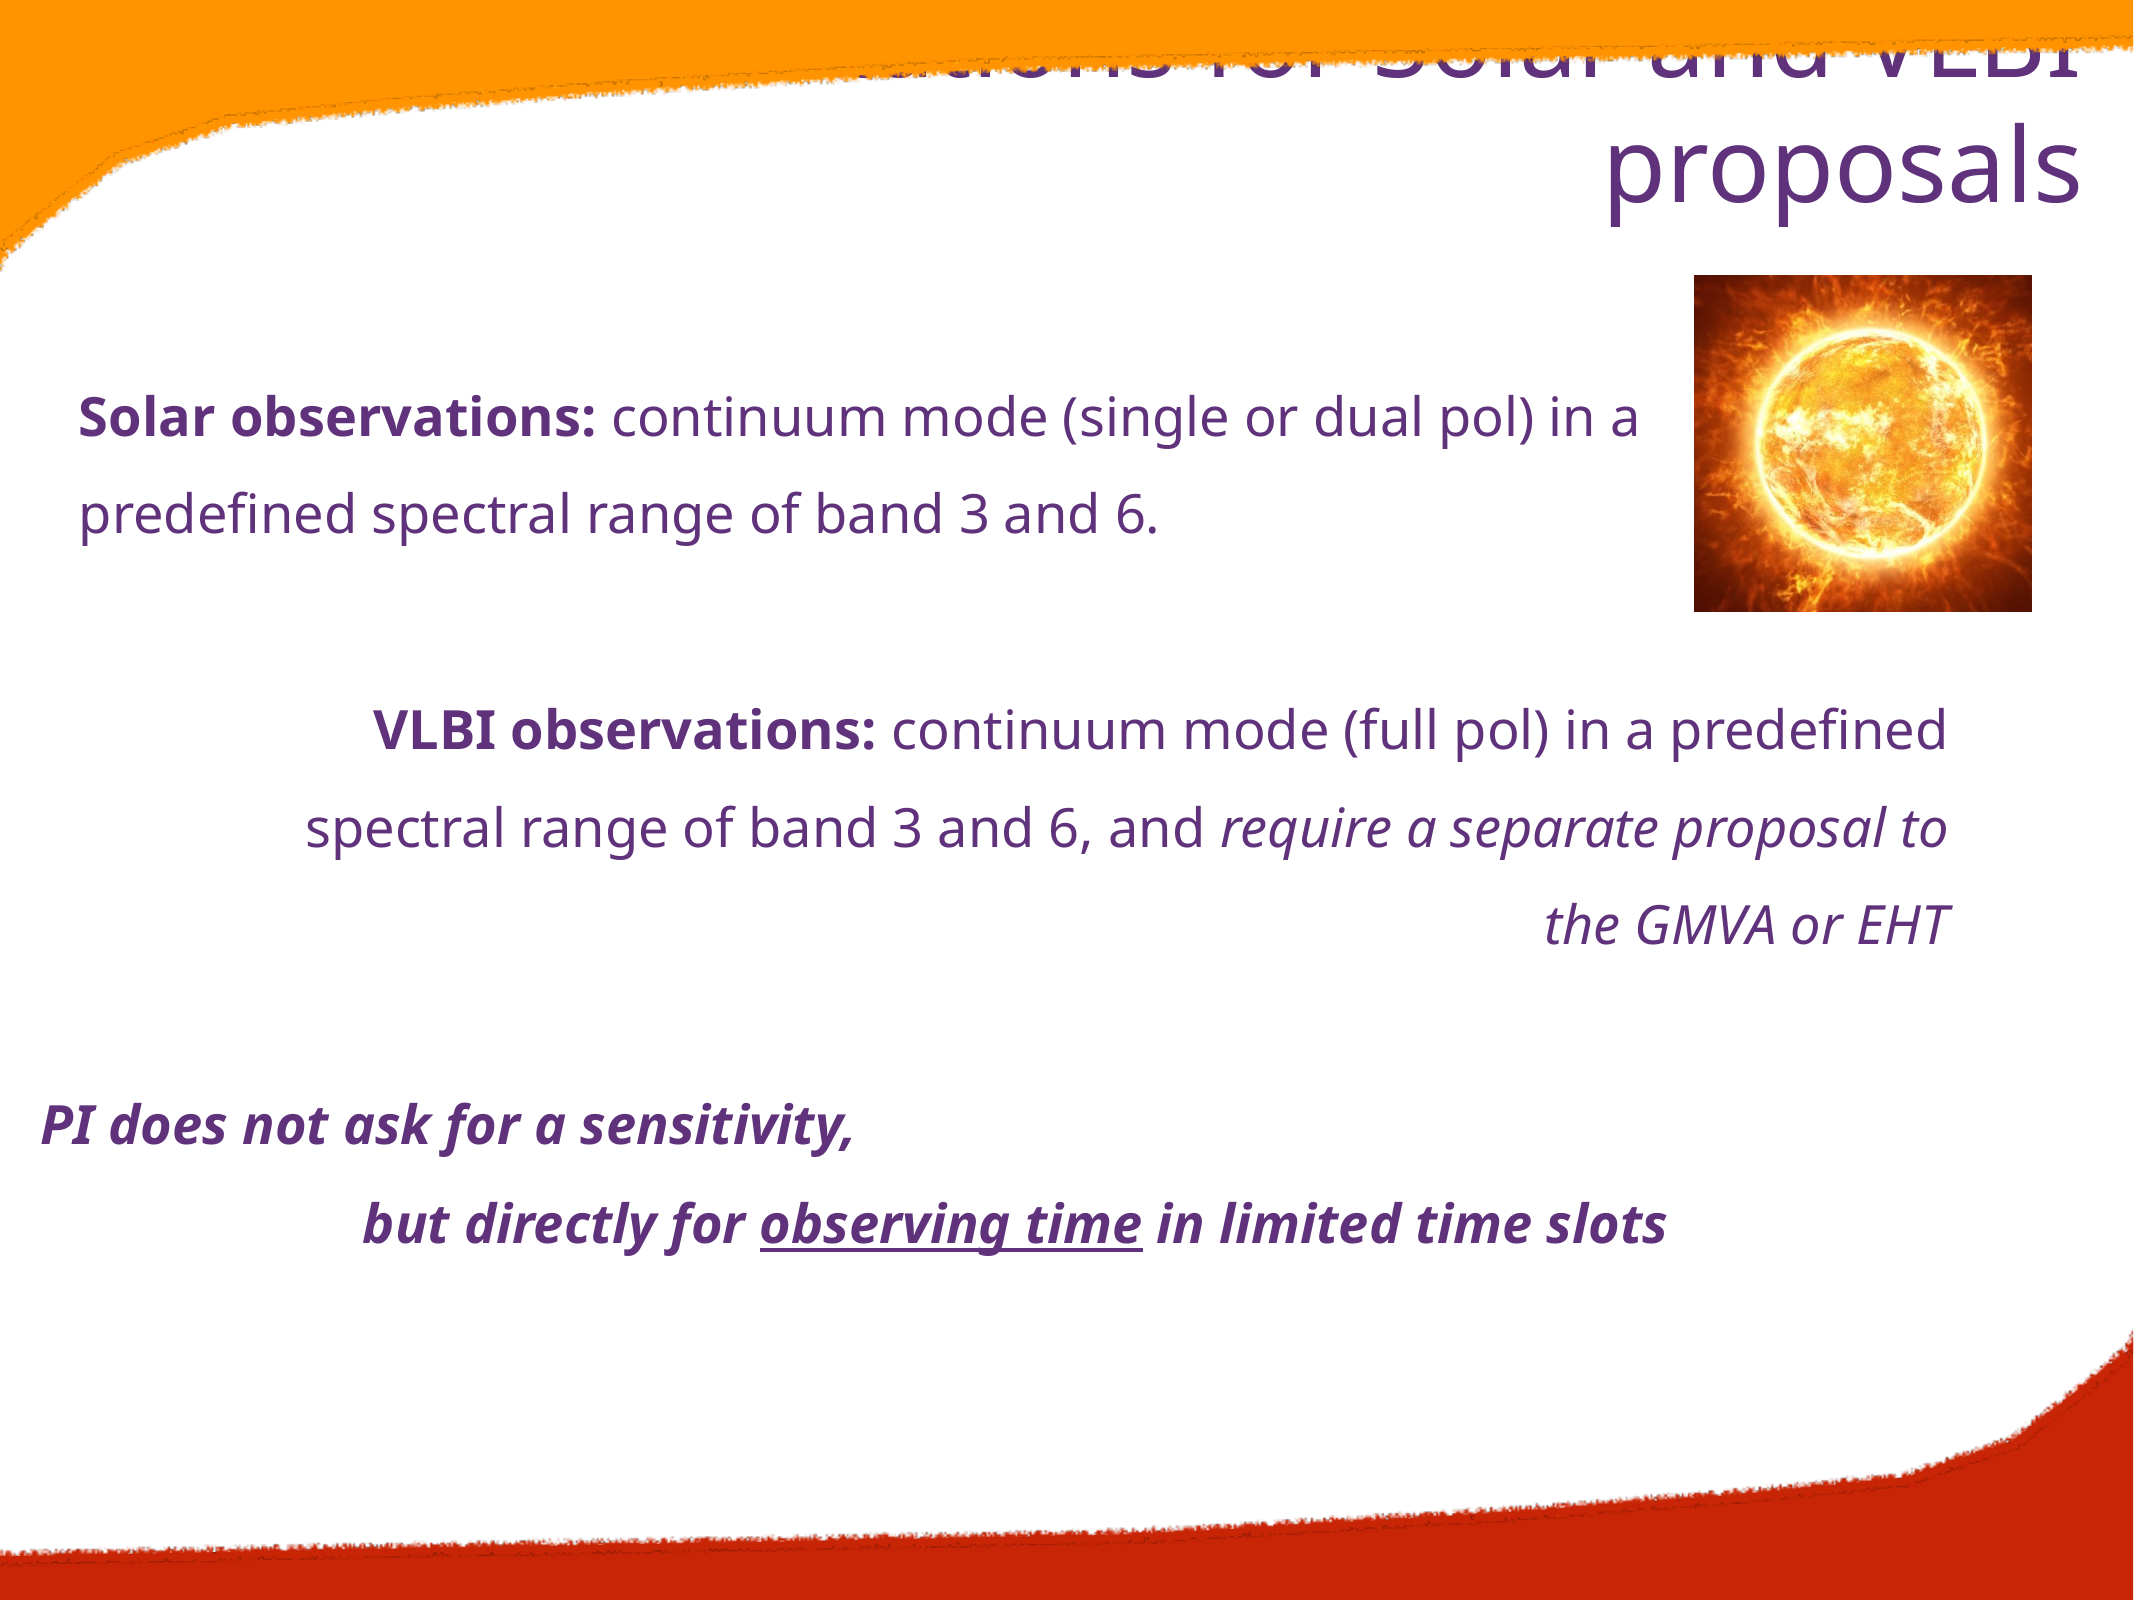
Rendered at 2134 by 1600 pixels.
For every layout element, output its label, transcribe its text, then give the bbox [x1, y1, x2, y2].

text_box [0, 0, 2134, 307]
picture [1694, 274, 2032, 612]
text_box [0, 1294, 2134, 1600]
text_box PI does not ask for a sensitivity, but directly for observing time in limited time slots [32, 1049, 2134, 1287]
subtitle Solar observations: continuum mode (single or dual pol) in a predefined spectral range of band 3 and 6. [70, 340, 1686, 582]
text_box VLBI observations: continuum mode (full pol) in a predefined spectral range of band 3 and 6, and require a separate proposal to the GMVA or EHT [241, 654, 1958, 934]
